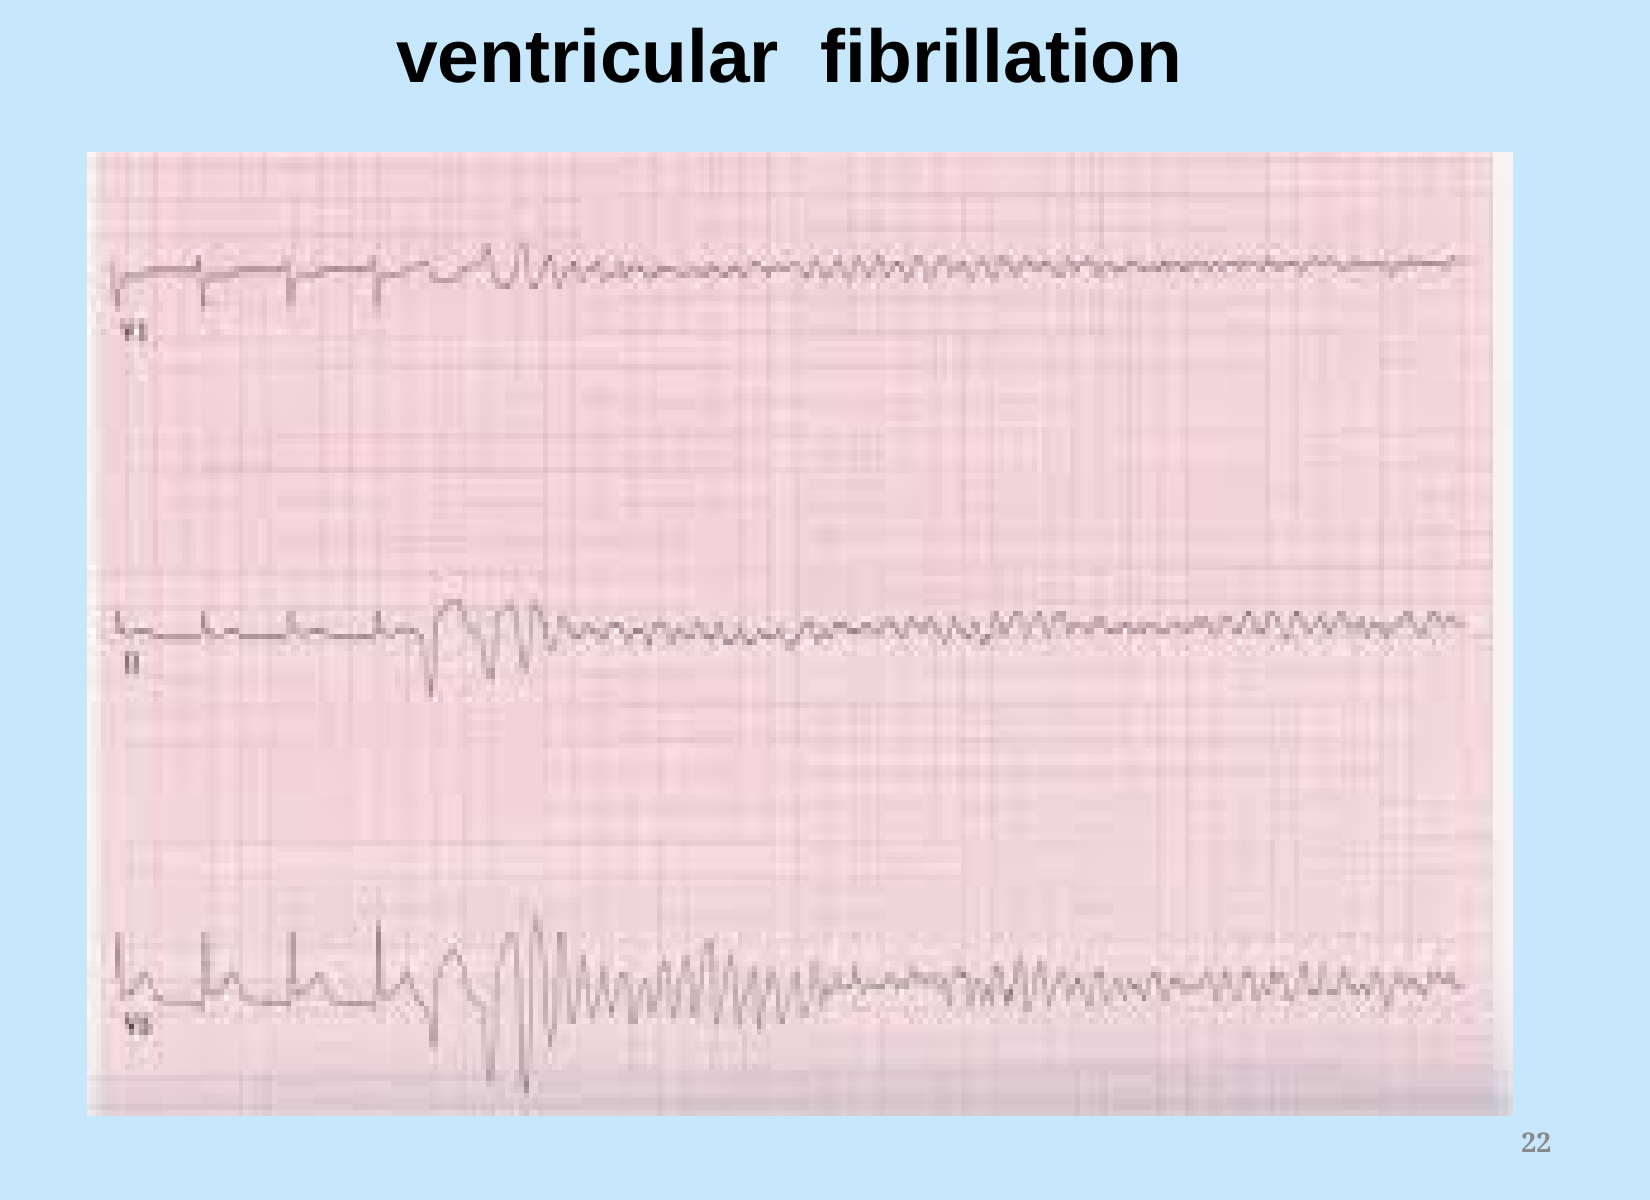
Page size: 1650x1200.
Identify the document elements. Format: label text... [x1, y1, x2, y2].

text_box ventricular fibrillation [381, 0, 1219, 105]
picture [87, 152, 1513, 1116]
slide_number 22 [1182, 1112, 1568, 1176]
